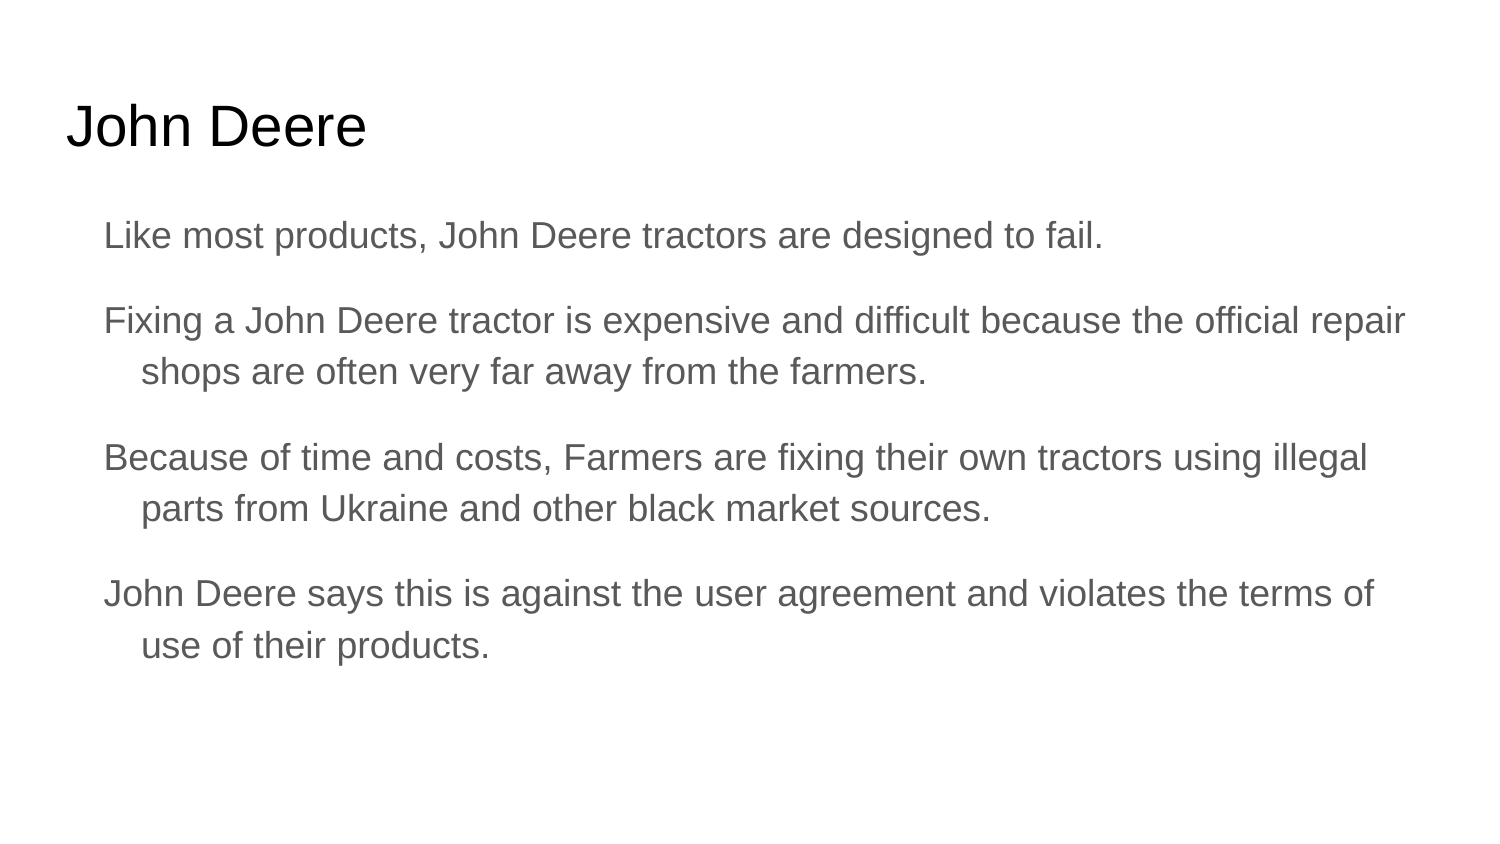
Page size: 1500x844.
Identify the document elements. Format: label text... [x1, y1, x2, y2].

title John Deere [51, 72, 1449, 167]
list Like most products, John Deere tractors are designed to fail. Fixing a John Deere tractor is expensive and difficult because the official repair shops are often very far away from the farmers. Because of time and costs, Farmers are fixing their own tractors using illegal parts from Ukraine and other black market sources. John Deere says this is against the user agreement and violates the terms of use of their products. [51, 189, 1449, 750]
